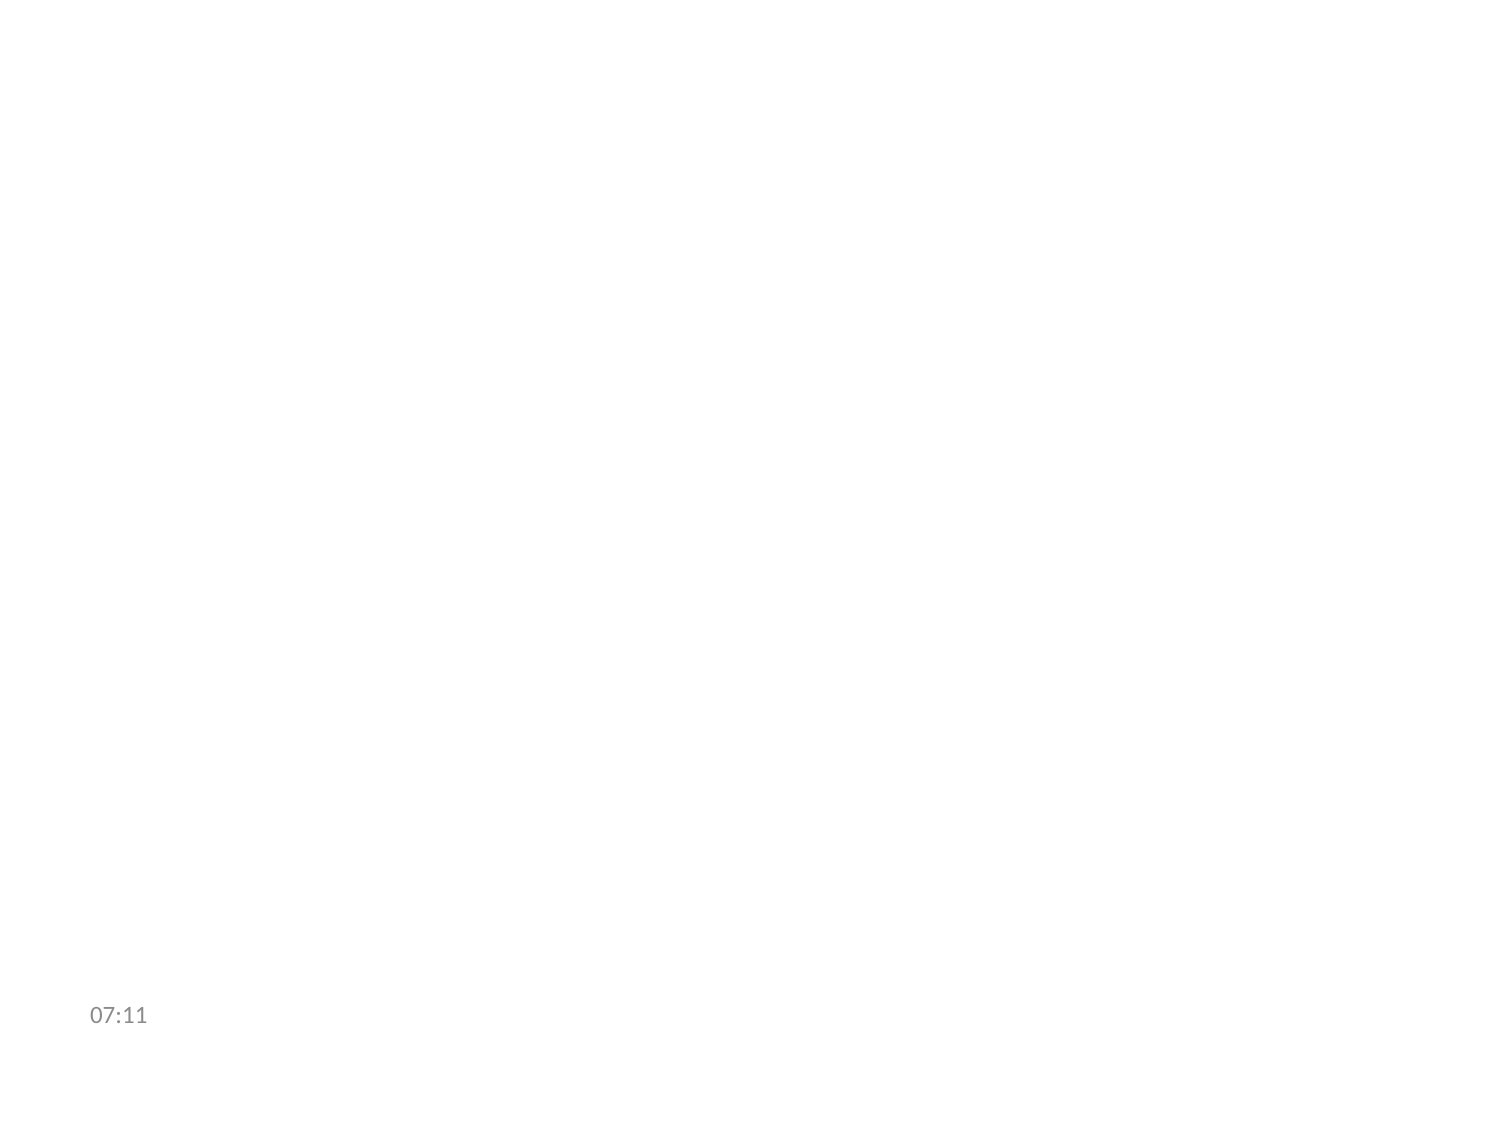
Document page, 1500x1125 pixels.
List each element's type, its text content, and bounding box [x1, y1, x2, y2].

text_box 15:35 [75, 983, 425, 1044]
